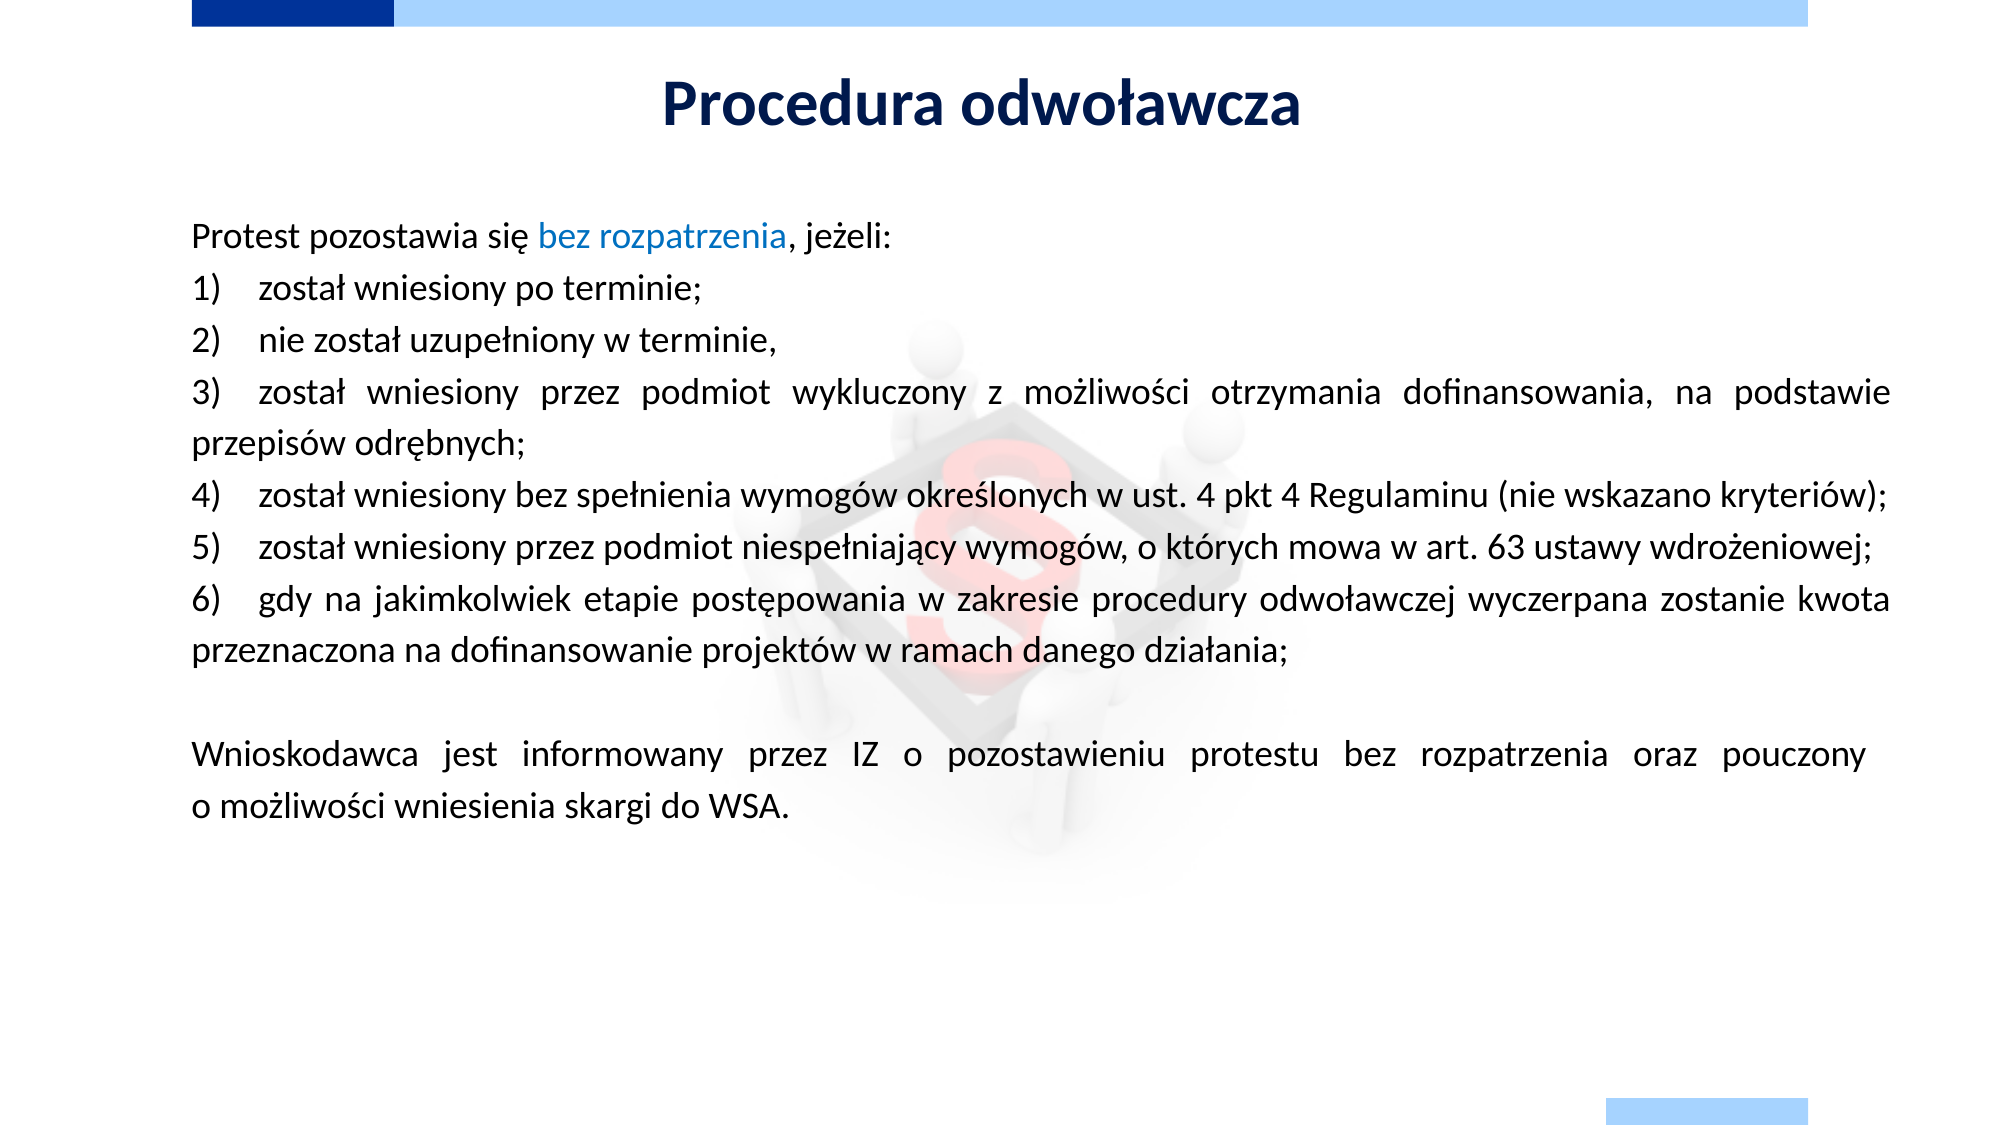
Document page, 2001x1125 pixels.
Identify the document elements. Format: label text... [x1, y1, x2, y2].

picture [657, 262, 1343, 904]
text_box Procedura odwoławcza [203, 51, 1763, 146]
text_box Protest pozostawia się bez rozpatrzenia, jeżeli: 1) został wniesiony po terminie; 2) nie został uzupełniony w terminie, 3) został wniesiony przez podmiot wykluczony z możliwości otrzymania dofinansowania, na podstawie przepisów odrębnych; 4) został wniesiony bez spełnienia wymogów określonych w ust. 4 pkt 4 Regulaminu (nie wskazano kryteriów); 5) został wniesiony przez podmiot niespełniający wymogów, o których mowa w art. 63 ustawy wdrożeniowej; 6) gdy na jakimkolwiek etapie postępowania w zakresie procedury odwoławczej wyczerpana zostanie kwota przeznaczona na dofinansowanie projektów w ramach danego działania; Wnioskodawca jest informowany przez IZ o pozostawieniu protestu bez rozpatrzenia oraz pouczony o możliwości wniesienia skargi do WSA. [176, 197, 1908, 833]
